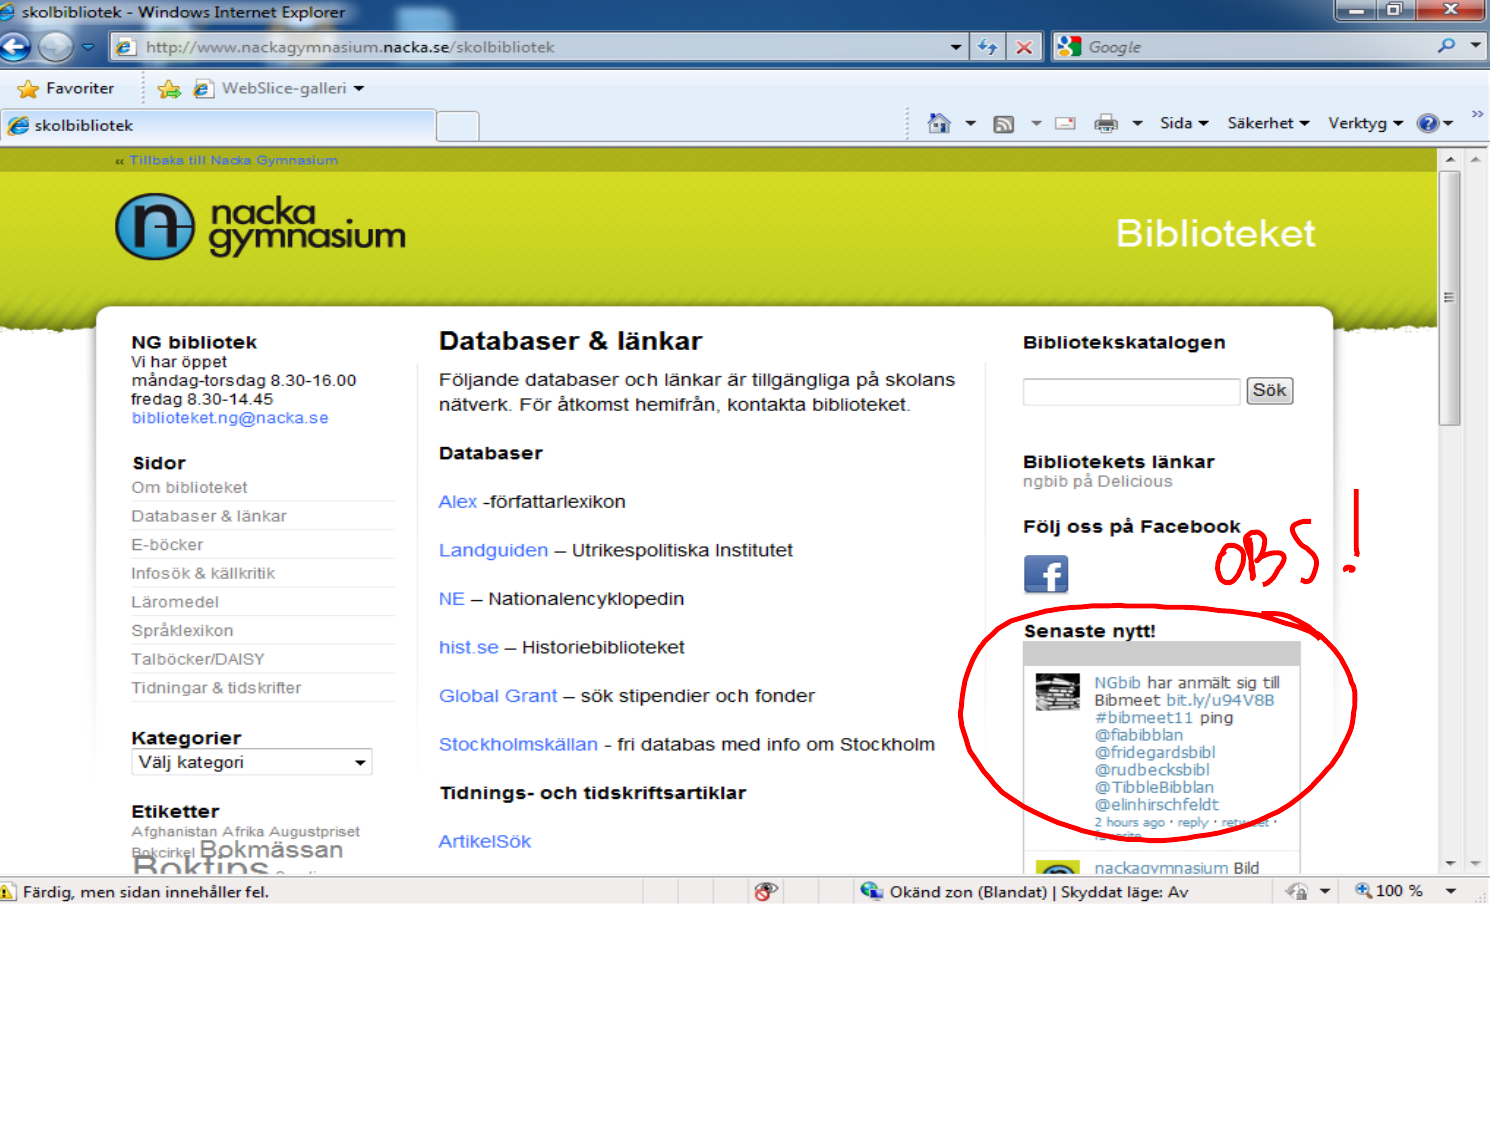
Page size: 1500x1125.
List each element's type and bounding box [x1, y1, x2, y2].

text_box [0, 0, 1490, 905]
